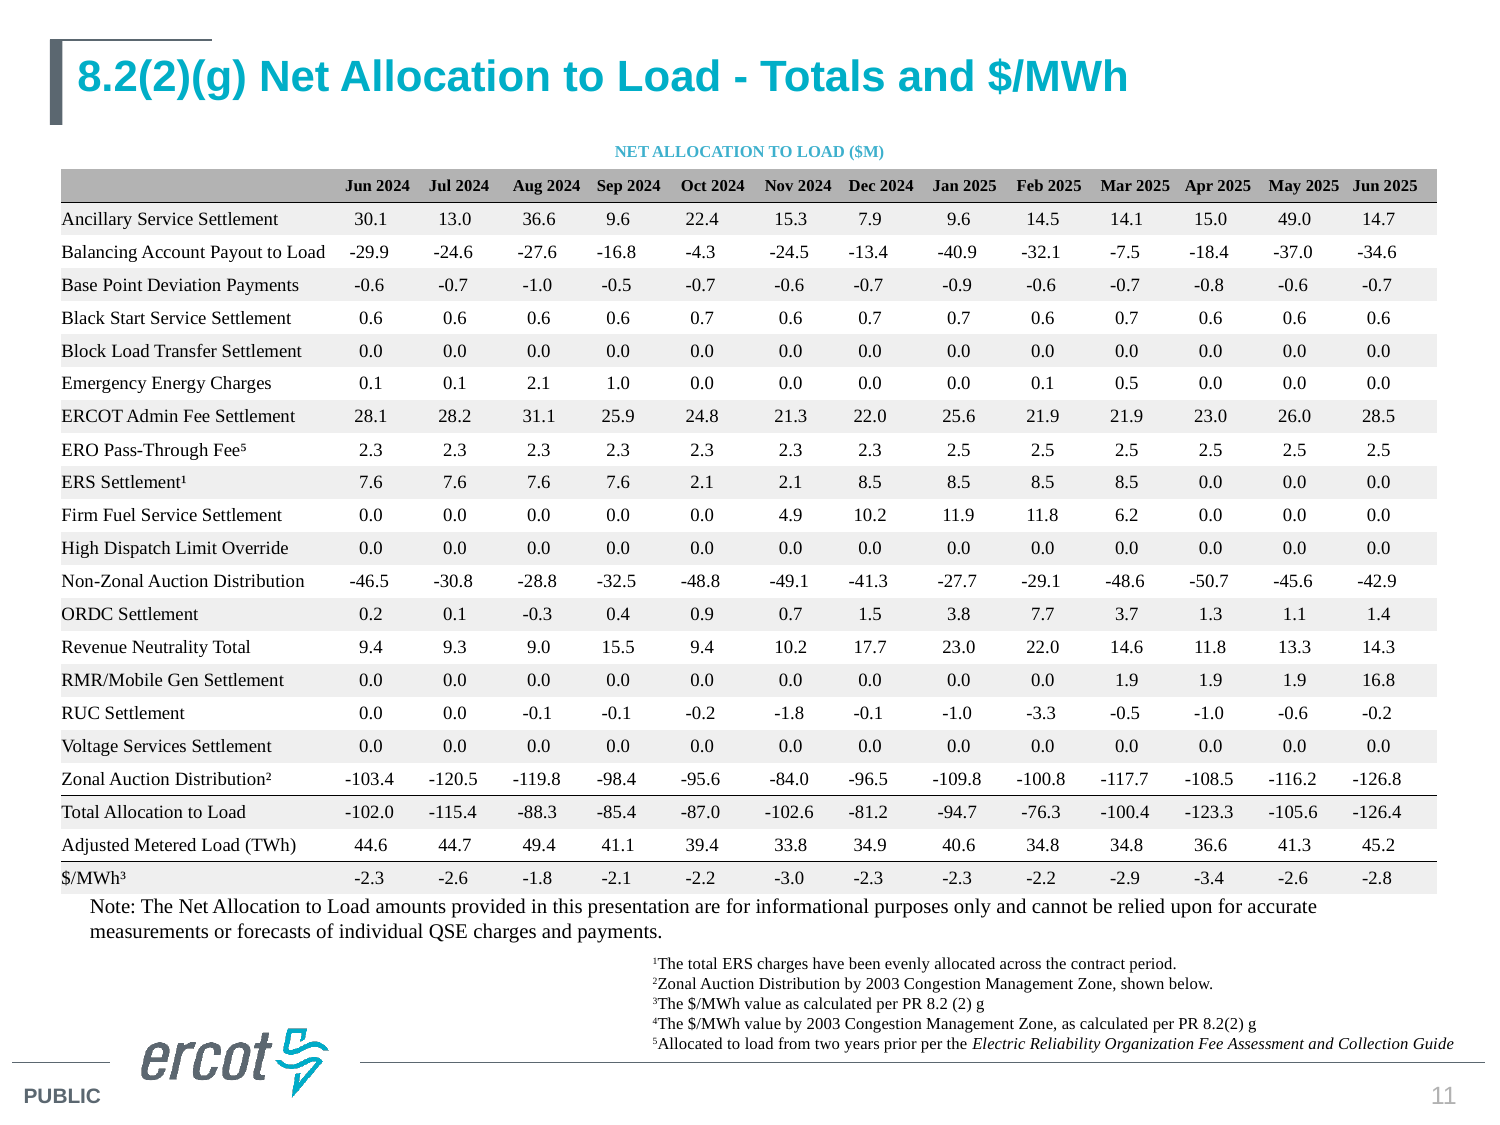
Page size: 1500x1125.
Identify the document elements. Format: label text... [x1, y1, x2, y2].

table_cell 0.0 [1017, 532, 1101, 565]
table_header Feb 2025 [1017, 169, 1101, 202]
table_cell 6.2 [1101, 499, 1185, 532]
table_cell 0.1 [345, 367, 429, 400]
table_cell -18.4 [1185, 235, 1269, 268]
table_cell 1.1 [1269, 598, 1353, 631]
table_cell ERS Settlement¹ [61, 466, 345, 499]
table_cell -49.1 [765, 565, 849, 598]
table_cell 0.0 [681, 730, 765, 763]
table_cell 0.0 [1353, 466, 1437, 499]
table_cell 22.0 [1017, 631, 1101, 664]
table_cell 0.0 [1185, 466, 1269, 499]
table_cell 0.0 [1017, 334, 1101, 367]
table_cell 15.3 [765, 203, 849, 235]
table_cell 0.0 [1101, 334, 1185, 367]
table_cell 14.6 [1101, 631, 1185, 664]
table_cell 0.0 [849, 367, 933, 400]
table_cell 0.0 [765, 334, 849, 367]
table_cell 0.0 [1101, 532, 1185, 565]
table_cell -0.7 [429, 268, 513, 301]
table_cell 0.0 [429, 664, 513, 697]
table_cell 16.8 [1353, 664, 1437, 697]
table_cell -0.2 [1353, 697, 1437, 730]
table_cell 8.5 [933, 466, 1017, 499]
table_cell -0.6 [1017, 268, 1101, 301]
table_cell 2.5 [933, 433, 1017, 466]
table_cell 0.0 [597, 664, 681, 697]
table_cell -115.4 [429, 796, 513, 829]
table_cell 0.0 [345, 664, 429, 697]
table_cell -100.4 [1101, 796, 1185, 829]
table_cell -94.7 [933, 796, 1017, 829]
table_cell 15.5 [597, 631, 681, 664]
table_cell RMR/Mobile Gen Settlement [61, 664, 345, 697]
table_cell 41.1 [597, 829, 681, 861]
table_cell 25.6 [933, 400, 1017, 433]
table_cell 0.0 [429, 334, 513, 367]
table_cell 21.9 [1101, 400, 1185, 433]
table_cell -76.3 [1017, 796, 1101, 829]
table_cell 7.6 [597, 466, 681, 499]
table_cell 0.0 [1185, 499, 1269, 532]
table_cell Non-Zonal Auction Distribution [61, 565, 345, 598]
table_cell 0.0 [1269, 730, 1353, 763]
table_cell 23.0 [1185, 400, 1269, 433]
table_cell -102.6 [765, 796, 849, 829]
table_cell 0.1 [1017, 367, 1101, 400]
table_cell -88.3 [513, 796, 597, 829]
table_cell 45.2 [1353, 829, 1437, 861]
table_cell -0.5 [597, 268, 681, 301]
table_cell -85.4 [597, 796, 681, 829]
table_cell 0.0 [933, 532, 1017, 565]
table_cell -1.8 [513, 862, 597, 894]
table_cell 0.0 [1269, 532, 1353, 565]
table_cell 0.0 [1269, 334, 1353, 367]
table_cell -98.4 [597, 763, 681, 795]
table_cell -119.8 [513, 763, 597, 795]
table_cell 14.1 [1101, 203, 1185, 235]
table_cell -27.7 [933, 565, 1017, 598]
table_cell 26.0 [1269, 400, 1353, 433]
table_cell -3.0 [765, 862, 849, 894]
table_cell Firm Fuel Service Settlement [61, 499, 345, 532]
table_header Sep 2024 [597, 169, 681, 202]
table_cell 0.0 [1017, 664, 1101, 697]
table_cell -3.4 [1185, 862, 1269, 894]
table_cell 2.5 [1017, 433, 1101, 466]
table_cell 34.9 [849, 829, 933, 861]
table_cell -109.8 [933, 763, 1017, 795]
table_cell ERO Pass-Through Fee⁵ [61, 433, 345, 466]
table_cell 0.0 [513, 334, 597, 367]
table_cell -28.8 [513, 565, 597, 598]
table_cell -0.6 [1269, 268, 1353, 301]
table_cell 34.8 [1101, 829, 1185, 861]
table_cell 0.0 [1017, 730, 1101, 763]
table_cell 0.0 [933, 730, 1017, 763]
table_cell 14.7 [1353, 203, 1437, 235]
table_cell 0.7 [849, 301, 933, 334]
table_cell 8.5 [849, 466, 933, 499]
table_cell 0.0 [429, 730, 513, 763]
table_cell 0.0 [597, 499, 681, 532]
table_cell -2.3 [345, 862, 429, 894]
table_cell 0.5 [1101, 367, 1185, 400]
table_cell -7.5 [1101, 235, 1185, 268]
table_cell 0.0 [597, 730, 681, 763]
table_cell Balancing Account Payout to Load [61, 235, 345, 268]
table_cell High Dispatch Limit Override [61, 532, 345, 565]
table_header Nov 2024 [765, 169, 849, 202]
table_cell -0.3 [513, 598, 597, 631]
table_cell -116.2 [1269, 763, 1353, 795]
table_cell 0.0 [1185, 532, 1269, 565]
table_cell 40.6 [933, 829, 1017, 861]
table_cell 44.7 [429, 829, 513, 861]
table_cell 1.4 [1353, 598, 1437, 631]
table_cell -81.2 [849, 796, 933, 829]
table_cell 0.6 [1017, 301, 1101, 334]
table_cell 0.0 [1269, 499, 1353, 532]
table_cell Zonal Auction Distribution² [61, 763, 345, 795]
table_header May 2025 [1269, 169, 1353, 202]
table_cell 0.0 [681, 367, 765, 400]
table_header Apr 2025 [1185, 169, 1269, 202]
table_cell RUC Settlement [61, 697, 345, 730]
table_cell 9.6 [933, 203, 1017, 235]
table_cell -13.4 [849, 235, 933, 268]
table_cell 21.9 [1017, 400, 1101, 433]
table_cell 23.0 [933, 631, 1017, 664]
table_cell 28.5 [1353, 400, 1437, 433]
table_cell -41.3 [849, 565, 933, 598]
table_cell 1.9 [1185, 664, 1269, 697]
table_cell 13.0 [429, 203, 513, 235]
table_cell 25.9 [597, 400, 681, 433]
table_cell 3.7 [1101, 598, 1185, 631]
table_cell 0.0 [429, 499, 513, 532]
table_cell 0.0 [429, 697, 513, 730]
table_cell 0.7 [765, 598, 849, 631]
table_cell -1.0 [1185, 697, 1269, 730]
table_cell 0.7 [1101, 301, 1185, 334]
table_cell -84.0 [765, 763, 849, 795]
table_cell $/MWh³ [61, 862, 345, 894]
table_cell -100.8 [1017, 763, 1101, 795]
table_cell -0.7 [681, 268, 765, 301]
table_cell 28.1 [345, 400, 429, 433]
table_cell 2.3 [513, 433, 597, 466]
table_header [61, 169, 345, 202]
table_cell Base Point Deviation Payments [61, 268, 345, 301]
table_cell 2.3 [765, 433, 849, 466]
title 8.2(2)(g) Net Allocation to Load - Totals and $/MWh [62, 39, 1450, 125]
table_cell 21.3 [765, 400, 849, 433]
table_cell 1.9 [1101, 664, 1185, 697]
table_cell 1.0 [597, 367, 681, 400]
table_cell 0.7 [681, 301, 765, 334]
table_cell -1.0 [513, 268, 597, 301]
table_cell Ancillary Service Settlement [61, 203, 345, 235]
table_cell 0.0 [1185, 730, 1269, 763]
table_cell 3.8 [933, 598, 1017, 631]
table_cell Block Load Transfer Settlement [61, 334, 345, 367]
table_cell -27.6 [513, 235, 597, 268]
table_cell -0.6 [345, 268, 429, 301]
table_cell 39.4 [681, 829, 765, 861]
table_cell 0.9 [681, 598, 765, 631]
table_header Jun 2024 [345, 169, 429, 202]
table_cell 1.9 [1269, 664, 1353, 697]
table_cell -2.3 [849, 862, 933, 894]
table_cell ERCOT Admin Fee Settlement [61, 400, 345, 433]
table_cell -2.2 [681, 862, 765, 894]
table_cell 0.0 [345, 730, 429, 763]
table_cell 0.0 [345, 499, 429, 532]
table_cell 7.6 [429, 466, 513, 499]
table_cell -37.0 [1269, 235, 1353, 268]
table_cell -126.8 [1353, 763, 1437, 795]
table_cell 7.7 [1017, 598, 1101, 631]
table_cell 14.3 [1353, 631, 1437, 664]
table_cell 0.0 [765, 367, 849, 400]
table_header Dec 2024 [849, 169, 933, 202]
table_cell Adjusted Metered Load (TWh) [61, 829, 345, 861]
table_cell 0.4 [597, 598, 681, 631]
table_cell 0.6 [1353, 301, 1437, 334]
table_cell 0.0 [765, 664, 849, 697]
table_cell 2.5 [1101, 433, 1185, 466]
table_cell 0.0 [1101, 730, 1185, 763]
table_cell 15.0 [1185, 203, 1269, 235]
table_cell 2.3 [597, 433, 681, 466]
table_cell 1.3 [1185, 598, 1269, 631]
table_cell 9.6 [597, 203, 681, 235]
table_cell 2.3 [345, 433, 429, 466]
table_cell 0.0 [849, 334, 933, 367]
table_cell 36.6 [1185, 829, 1269, 861]
table_cell -2.1 [597, 862, 681, 894]
table_cell 2.1 [765, 466, 849, 499]
table_cell -102.0 [345, 796, 429, 829]
table_cell -32.5 [597, 565, 681, 598]
table_cell 7.9 [849, 203, 933, 235]
table_cell 7.6 [345, 466, 429, 499]
table_cell -24.6 [429, 235, 513, 268]
table_cell -2.8 [1353, 862, 1437, 894]
table_cell Revenue Neutrality Total [61, 631, 345, 664]
table_cell 2.5 [1353, 433, 1437, 466]
table_cell -87.0 [681, 796, 765, 829]
table_cell 0.7 [933, 301, 1017, 334]
table_header Jun 2025 [1353, 169, 1437, 202]
table_cell 2.5 [1269, 433, 1353, 466]
table_cell 2.1 [513, 367, 597, 400]
table_cell -0.9 [933, 268, 1017, 301]
table_cell -46.5 [345, 565, 429, 598]
table_cell -30.8 [429, 565, 513, 598]
table_cell 0.0 [681, 334, 765, 367]
table_cell -105.6 [1269, 796, 1353, 829]
table_cell 0.6 [1269, 301, 1353, 334]
table_header Jul 2024 [429, 169, 513, 202]
table_cell 30.1 [345, 203, 429, 235]
table_cell 2.3 [681, 433, 765, 466]
table_cell 49.0 [1269, 203, 1353, 235]
slide_number 11 [1400, 1076, 1488, 1113]
table_cell 2.1 [681, 466, 765, 499]
table_cell 7.6 [513, 466, 597, 499]
table_cell -108.5 [1185, 763, 1269, 795]
table_cell -0.1 [597, 697, 681, 730]
table_cell 0.0 [1353, 367, 1437, 400]
table_cell 0.0 [849, 730, 933, 763]
table_cell -2.3 [933, 862, 1017, 894]
table_cell -1.0 [933, 697, 1017, 730]
table_cell 9.4 [345, 631, 429, 664]
table_header Jan 2025 [933, 169, 1017, 202]
table_cell Voltage Services Settlement [61, 730, 345, 763]
table_cell 1.5 [849, 598, 933, 631]
table_cell 14.5 [1017, 203, 1101, 235]
table_cell 49.4 [513, 829, 597, 861]
table_cell 0.0 [429, 532, 513, 565]
table_cell -0.7 [1353, 268, 1437, 301]
table_cell -0.2 [681, 697, 765, 730]
table_cell 0.6 [513, 301, 597, 334]
picture [137, 1024, 332, 1100]
table_cell Black Start Service Settlement [61, 301, 345, 334]
table_cell 0.0 [597, 334, 681, 367]
table_cell 0.6 [345, 301, 429, 334]
table_cell Emergency Energy Charges [61, 367, 345, 400]
table_cell ORDC Settlement [61, 598, 345, 631]
table_cell -0.5 [1101, 697, 1185, 730]
table_cell 0.0 [765, 532, 849, 565]
table_cell 0.6 [765, 301, 849, 334]
table_cell -120.5 [429, 763, 513, 795]
table_cell 0.0 [1353, 499, 1437, 532]
table_cell -48.6 [1101, 565, 1185, 598]
table_cell 0.0 [933, 367, 1017, 400]
table_cell 11.9 [933, 499, 1017, 532]
table_cell -50.7 [1185, 565, 1269, 598]
table_cell 10.2 [849, 499, 933, 532]
table_cell 41.3 [1269, 829, 1353, 861]
table_cell 0.0 [765, 730, 849, 763]
table_cell 0.0 [849, 532, 933, 565]
table_cell -2.6 [1269, 862, 1353, 894]
table_cell -95.6 [681, 763, 765, 795]
table_cell 11.8 [1017, 499, 1101, 532]
table_cell 8.5 [1101, 466, 1185, 499]
table_cell -0.7 [1101, 268, 1185, 301]
table_cell 33.8 [765, 829, 849, 861]
table_cell -29.1 [1017, 565, 1101, 598]
table_cell -40.9 [933, 235, 1017, 268]
table_cell -117.7 [1101, 763, 1185, 795]
text_box 1The total ERS charges have been evenly allocated across the contract period. 2Zonal Auction Distribution by 2003 Congestion Management Zone, shown below. 3The $/MWh value as calculated per PR 8.2 (2) g 4The $/MWh value by 2003 Congestion Management Zone, as calculated per PR 8.2(2) g 5Allocated to load from two years prior per the Electric Reliability Organization Fee Assessment and Collection Guide [637, 941, 1475, 1064]
table_cell 2.3 [429, 433, 513, 466]
table_cell -2.2 [1017, 862, 1101, 894]
table_cell -1.8 [765, 697, 849, 730]
table_cell -34.6 [1353, 235, 1437, 268]
table_cell 36.6 [513, 203, 597, 235]
table_cell 13.3 [1269, 631, 1353, 664]
table_cell 8.5 [1017, 466, 1101, 499]
table_cell 9.0 [513, 631, 597, 664]
table_cell 2.5 [1185, 433, 1269, 466]
table_cell 31.1 [513, 400, 597, 433]
table_cell Total Allocation to Load [61, 796, 345, 829]
table_cell -29.9 [345, 235, 429, 268]
table_cell 2.3 [849, 433, 933, 466]
table_cell -3.3 [1017, 697, 1101, 730]
table_cell 0.0 [1353, 532, 1437, 565]
table_cell 17.7 [849, 631, 933, 664]
table_cell 0.0 [681, 532, 765, 565]
table_cell 0.6 [429, 301, 513, 334]
table_cell -0.6 [1269, 697, 1353, 730]
table_cell 0.0 [597, 532, 681, 565]
table_cell -45.6 [1269, 565, 1353, 598]
table_cell -32.1 [1017, 235, 1101, 268]
table_cell 0.0 [513, 532, 597, 565]
table_cell 9.4 [681, 631, 765, 664]
table_cell -4.3 [681, 235, 765, 268]
table_cell 34.8 [1017, 829, 1101, 861]
table_cell 44.6 [345, 829, 429, 861]
table_cell 0.0 [1185, 367, 1269, 400]
table_cell 0.0 [345, 532, 429, 565]
table_cell 0.0 [513, 664, 597, 697]
table_cell 10.2 [765, 631, 849, 664]
table_cell -48.8 [681, 565, 765, 598]
table_cell 4.9 [765, 499, 849, 532]
table_cell -103.4 [345, 763, 429, 795]
table_header Mar 2025 [1101, 169, 1185, 202]
table_header Oct 2024 [681, 169, 765, 202]
table_cell 9.3 [429, 631, 513, 664]
table_cell 22.0 [849, 400, 933, 433]
table_cell 0.6 [1185, 301, 1269, 334]
table_cell -96.5 [849, 763, 933, 795]
table_cell -16.8 [597, 235, 681, 268]
table_cell -126.4 [1353, 796, 1437, 829]
table_cell 22.4 [681, 203, 765, 235]
table_cell 0.0 [1269, 466, 1353, 499]
table_cell 0.0 [345, 697, 429, 730]
table_cell 0.0 [1269, 367, 1353, 400]
table_cell -0.8 [1185, 268, 1269, 301]
table_cell 0.0 [681, 664, 765, 697]
table_cell 0.1 [429, 598, 513, 631]
table_cell 0.6 [597, 301, 681, 334]
table_cell 0.0 [1353, 730, 1437, 763]
table_cell -0.1 [849, 697, 933, 730]
table_cell 0.0 [513, 730, 597, 763]
table_cell 0.0 [345, 334, 429, 367]
table_cell 0.0 [513, 499, 597, 532]
table_cell 0.0 [1353, 334, 1437, 367]
table_cell -2.6 [429, 862, 513, 894]
table_cell -2.9 [1101, 862, 1185, 894]
table_cell 28.2 [429, 400, 513, 433]
table_cell -24.5 [765, 235, 849, 268]
table_cell 0.2 [345, 598, 429, 631]
table_cell -0.7 [849, 268, 933, 301]
table_cell 0.0 [933, 334, 1017, 367]
table_header Aug 2024 [513, 169, 597, 202]
table_cell -123.3 [1185, 796, 1269, 829]
table_cell 0.1 [429, 367, 513, 400]
table_cell 0.0 [1185, 334, 1269, 367]
table_cell -0.1 [513, 697, 597, 730]
table_cell -0.6 [765, 268, 849, 301]
table_cell 0.0 [933, 664, 1017, 697]
table_cell 11.8 [1185, 631, 1269, 664]
table_cell 24.8 [681, 400, 765, 433]
table_cell -42.9 [1353, 565, 1437, 598]
table_cell 0.0 [849, 664, 933, 697]
table_cell 0.0 [681, 499, 765, 532]
